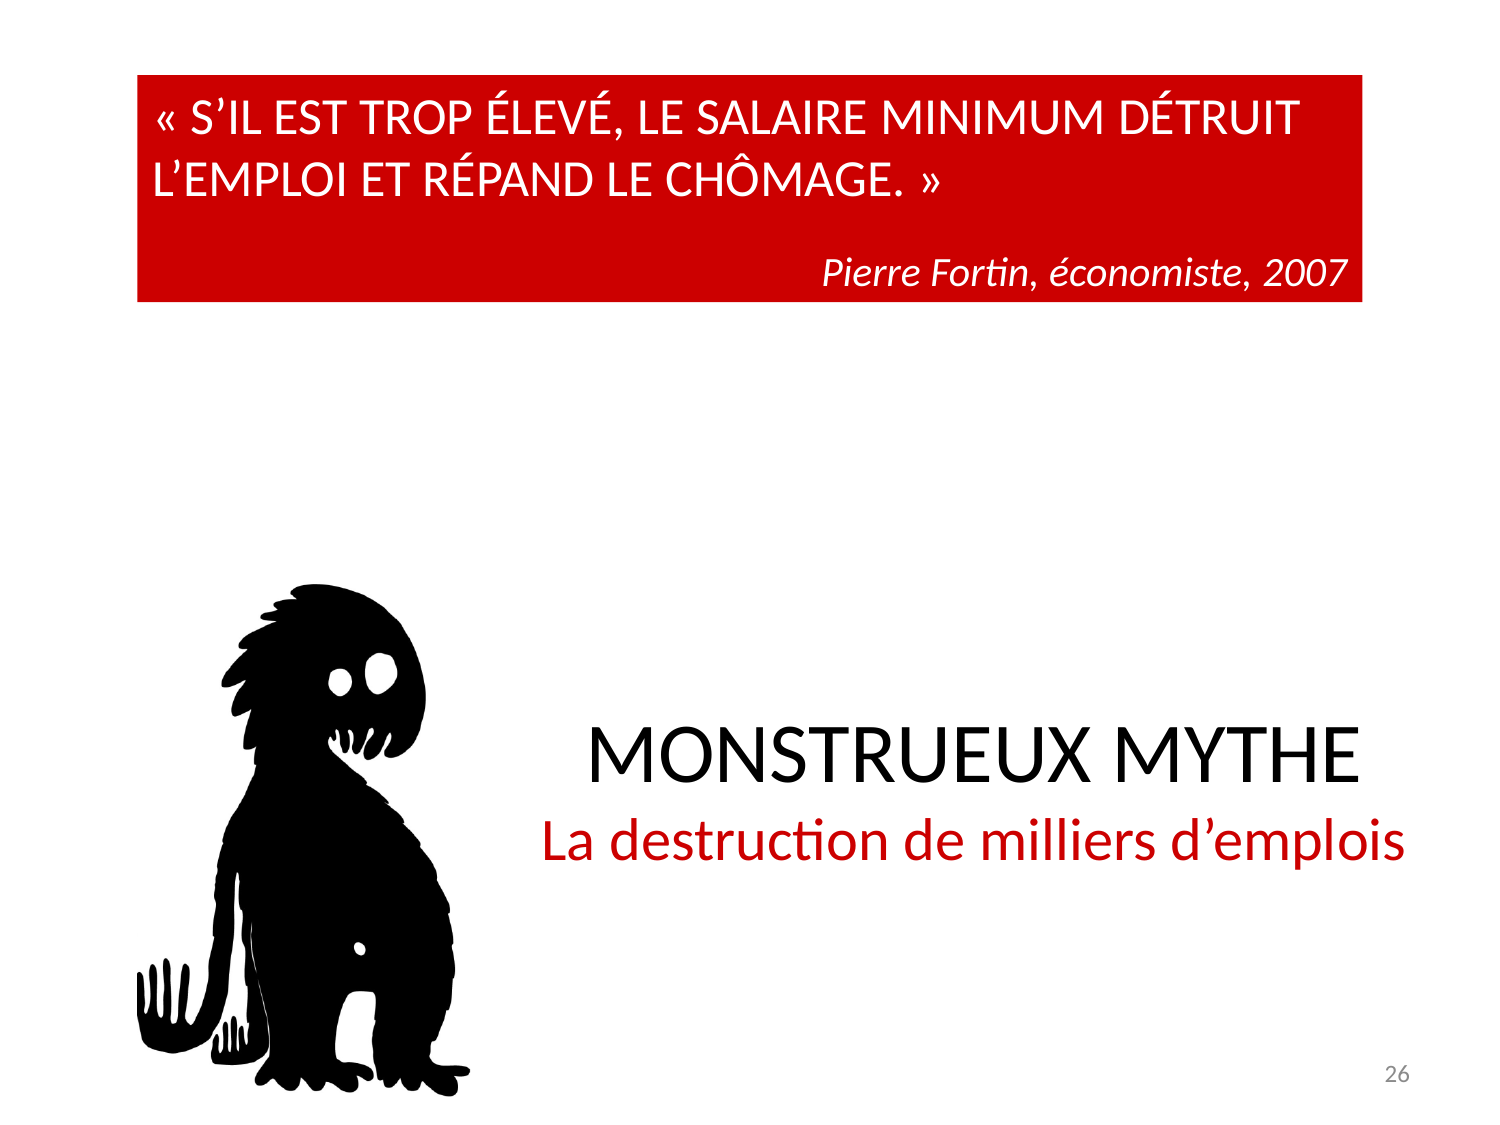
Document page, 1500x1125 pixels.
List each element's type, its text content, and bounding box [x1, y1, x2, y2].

picture [137, 386, 474, 1103]
text_box Monstrueux mythe La destruction de milliers d’emplois [524, 663, 1425, 905]
slide_number 26 [1074, 1042, 1425, 1103]
text_box « S’il est trop élevé, le salaire minimum détruit l’emploi et répand le chômage. » Pierre Fortin, économiste, 2007 [137, 75, 1363, 303]
